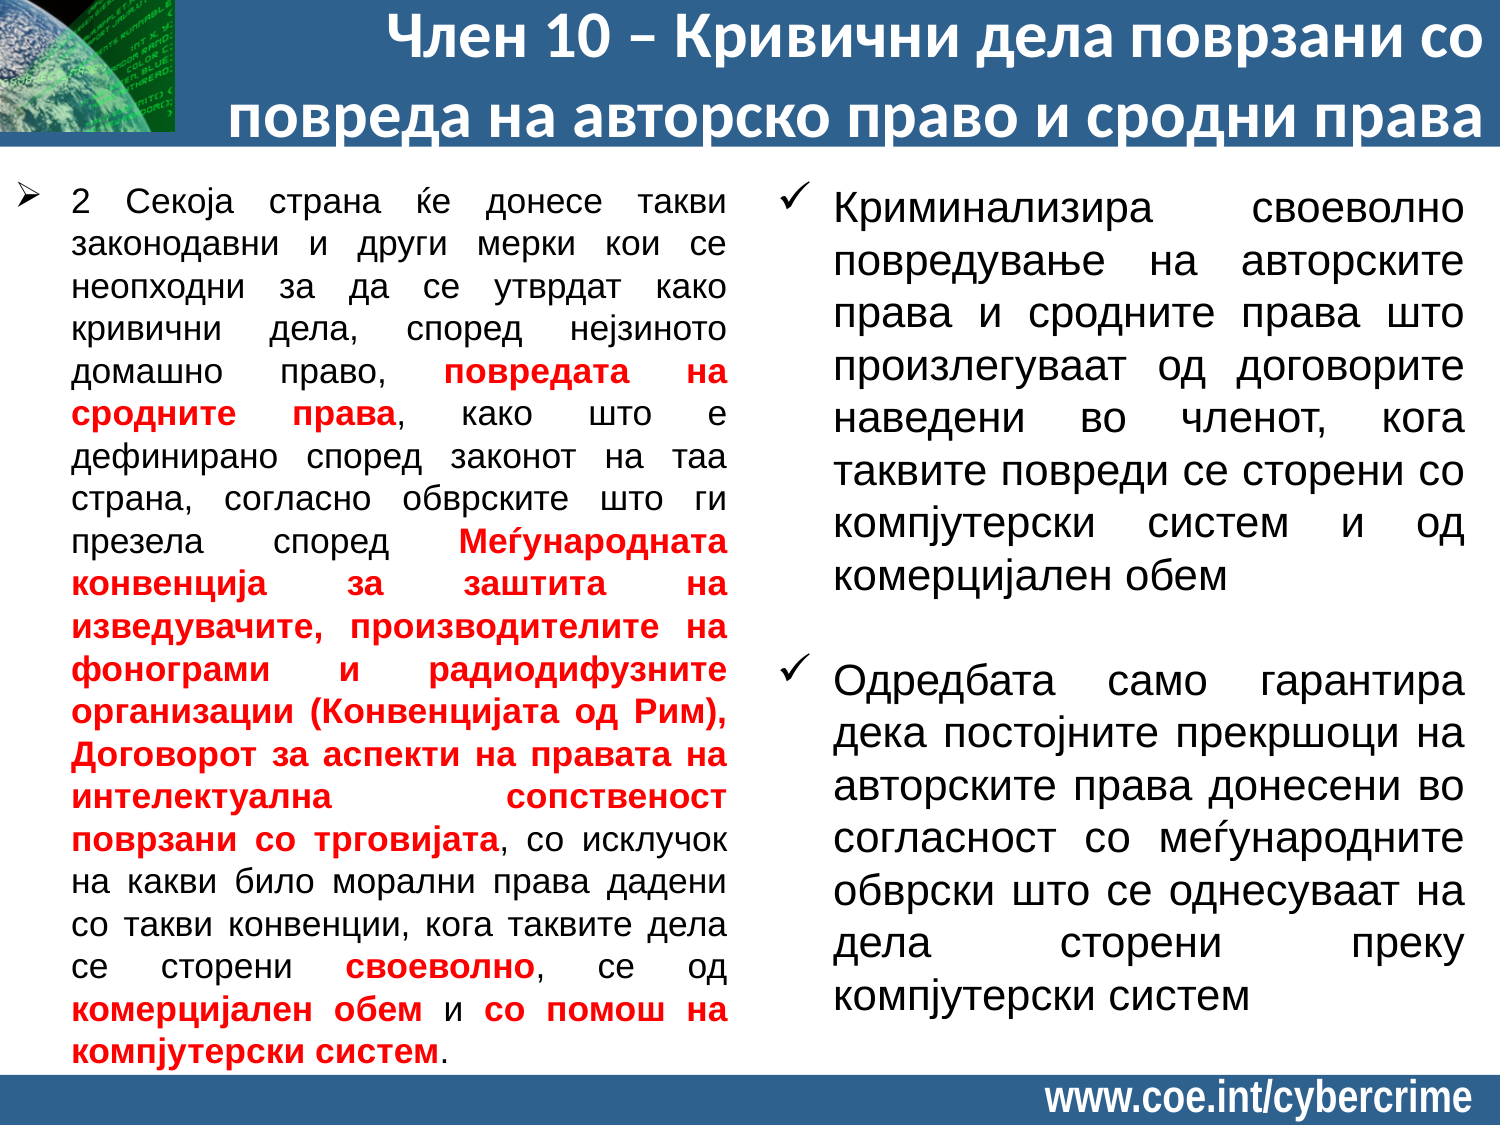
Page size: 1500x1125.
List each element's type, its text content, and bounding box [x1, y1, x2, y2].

text_box Член 10 – Кривични дела поврзани со повреда на авторско право и сродни права [0, 0, 1500, 149]
text_box 2 Секоја страна ќе донесе такви законодавни и други мерки кои се неопходни за да се утврдат како кривични дела, според нејзиното домашно право, повредата на сродните права, како што е дефинирано според законот на таа страна, согласно обврските што ги презела според Меѓународната конвенција за заштита на изведувачите, производителите на фонограми и радиодифузните организации (Конвенцијата од Рим), Договорот за аспекти на правата на интелектуална сопственост поврзани со трговијата, со исклучок на какви било морални права дадени со такви конвенции, кога таквите дела се сторени своеволно, се од комерцијален обем и со помош на компјутерски систем. [0, 170, 743, 1079]
text_box Криминализира своеволно повредување на авторските права и сродните права што произлегуваат од договорите наведени во членот, кога таквите повреди се сторени со компјутерски систем и од комерцијален обем Одредбата само гарантира дека постојните прекршоци на авторските права донесени во согласност со меѓународните обврски што се однесуваат на дела сторени преку компјутерски систем [762, 171, 1480, 1027]
picture [0, 0, 175, 132]
text_box [0, 1073, 1030, 1125]
text_box www.coe.int/cybercrime [1030, 1059, 1500, 1125]
